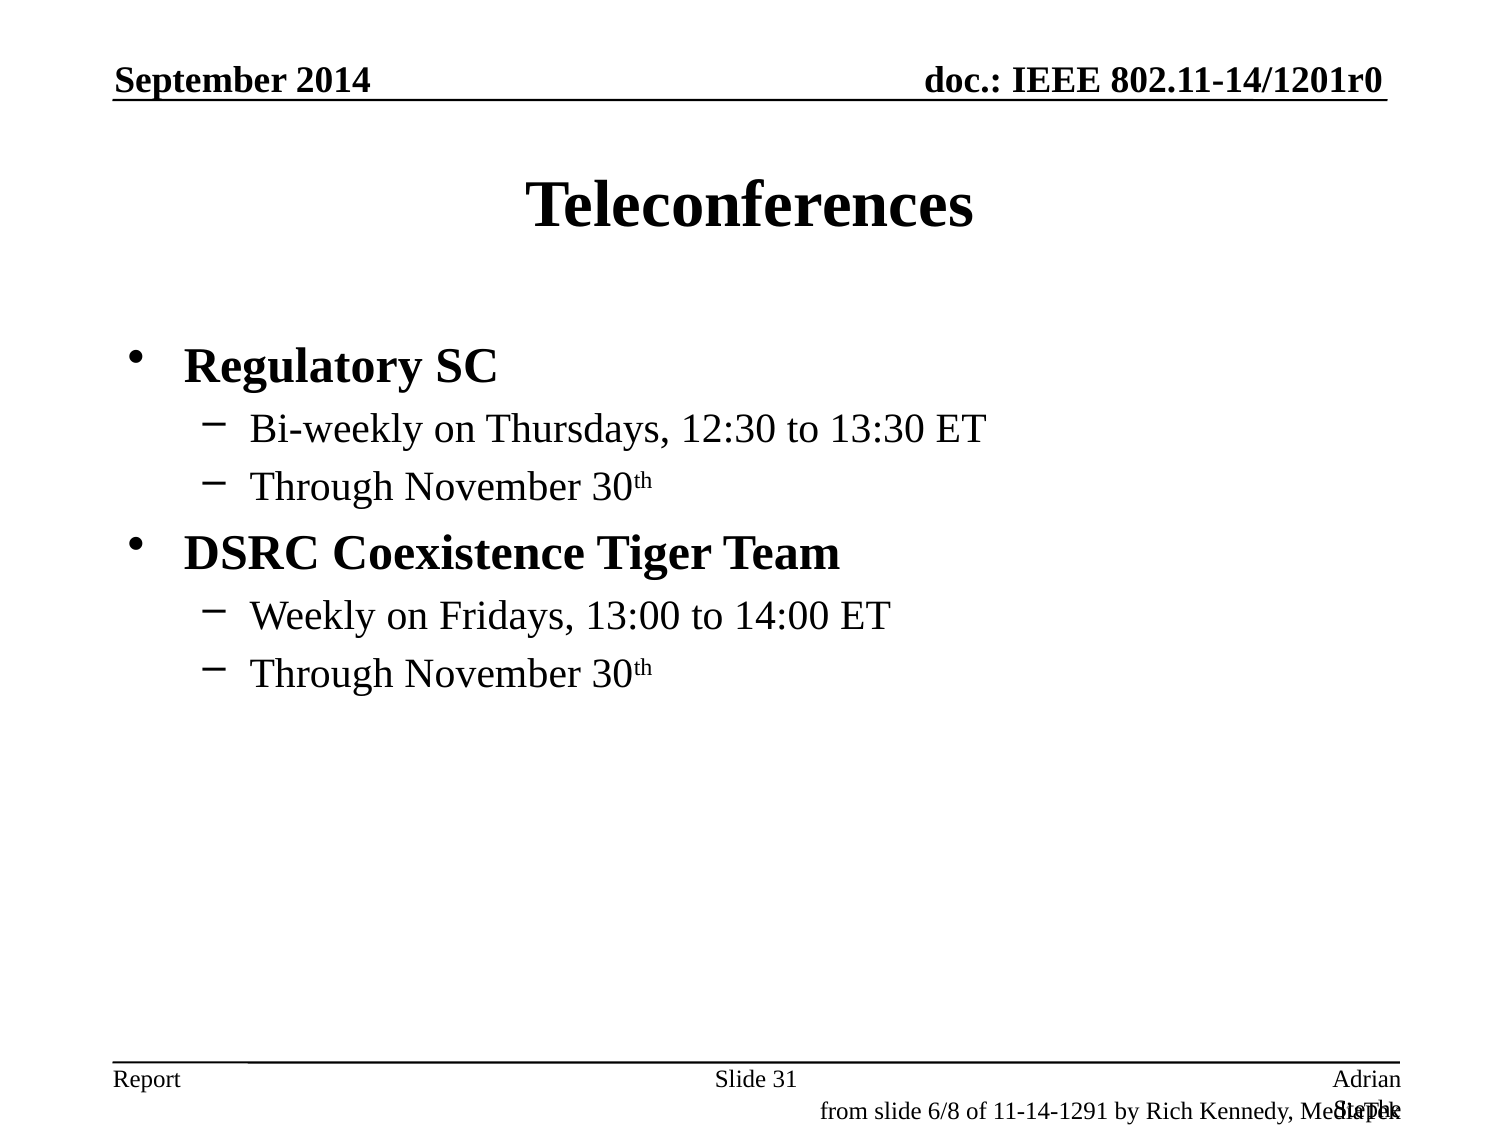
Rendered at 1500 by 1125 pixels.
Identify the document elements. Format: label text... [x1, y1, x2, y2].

footer Adrian Stephens, Intel Corporation [1324, 1061, 1402, 1087]
title Teleconferences [112, 112, 1388, 288]
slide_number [114, 54, 374, 101]
slide_number Slide 31 [712, 1061, 800, 1087]
list Regulatory SC Bi-weekly on Thursdays, 12:30 to 13:30 ET Through November 30th DSRC Coexistence Tiger Team Weekly on Fridays, 13:00 to 14:00 ET Through November 30th [112, 324, 1388, 1000]
text_box from slide 6/8 of 11-14-1291 by Rich Kennedy, MediaTek [343, 1087, 1417, 1125]
